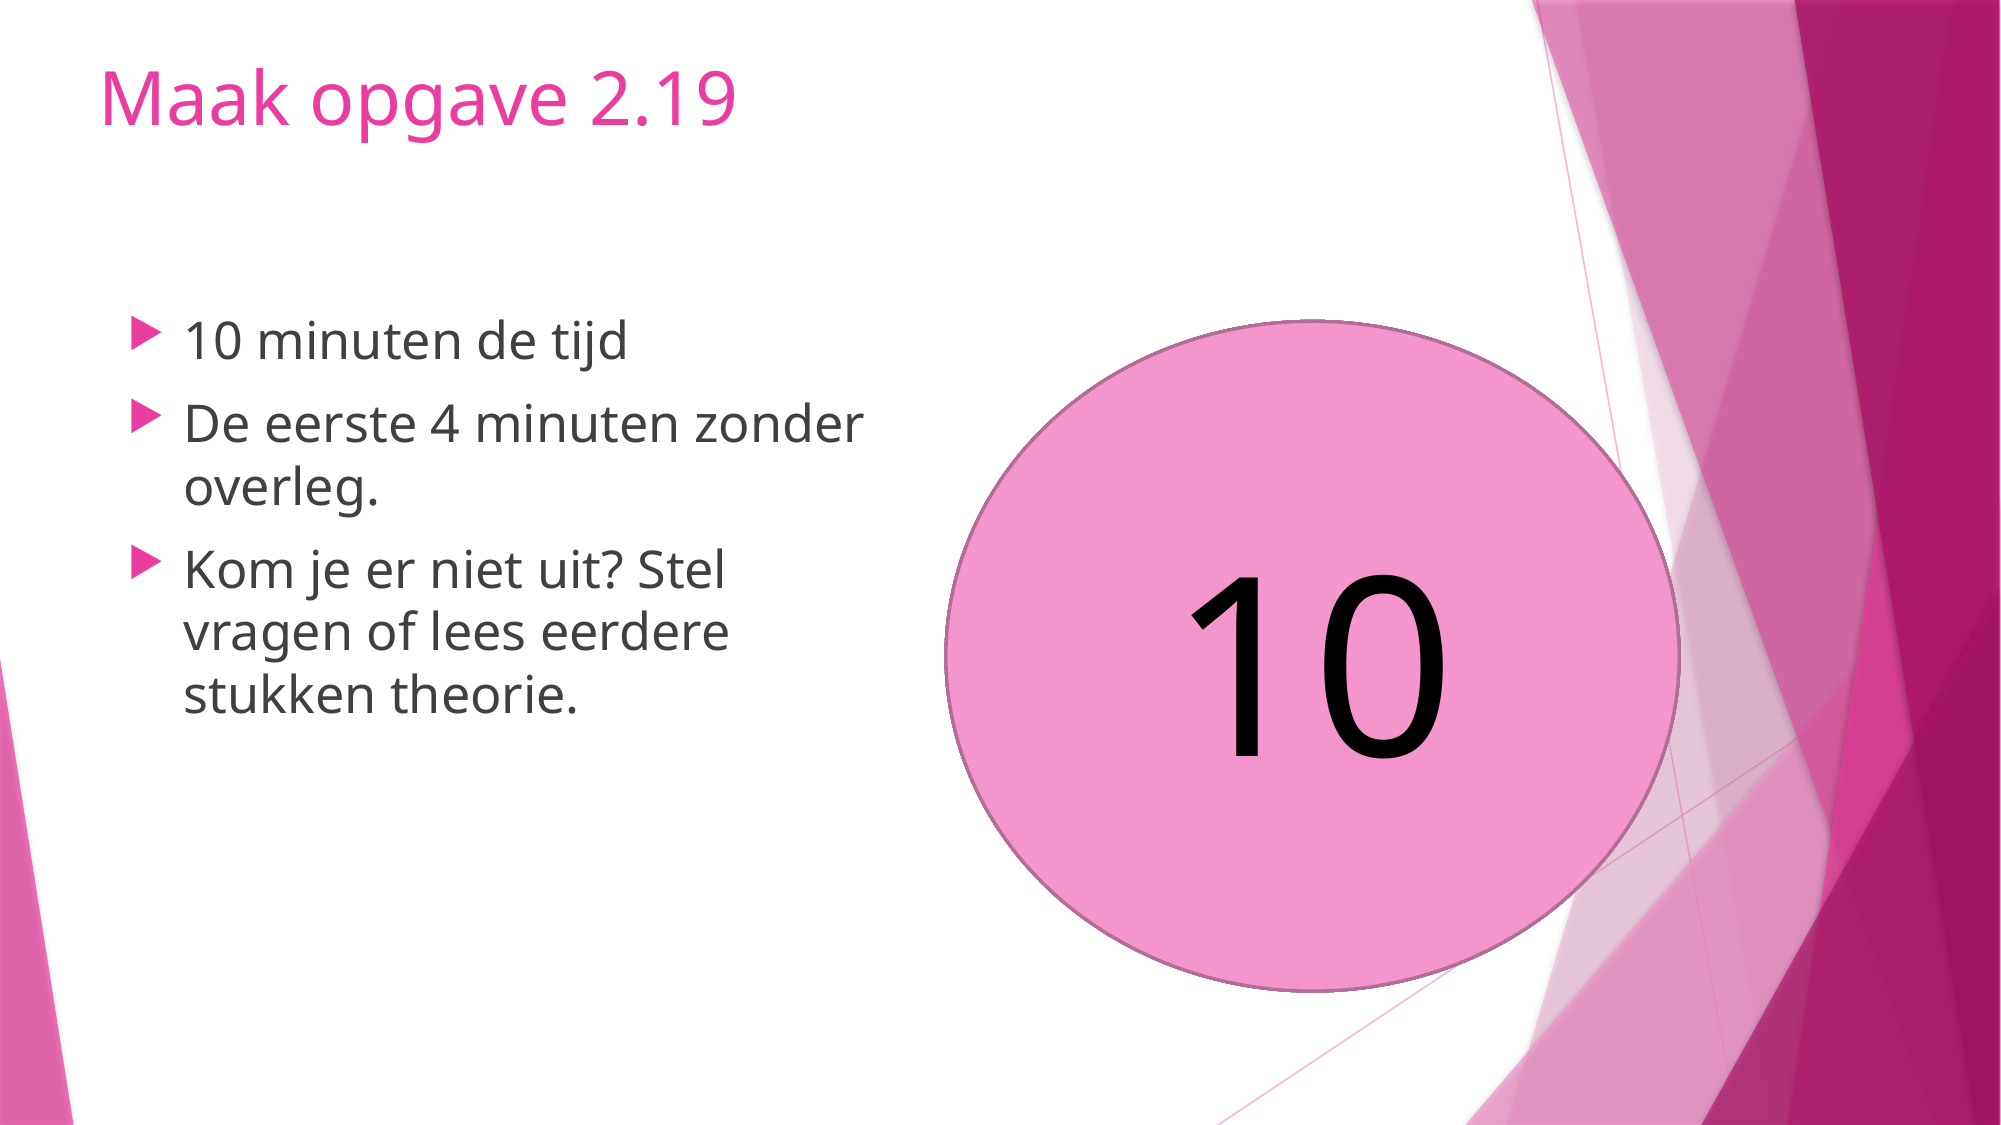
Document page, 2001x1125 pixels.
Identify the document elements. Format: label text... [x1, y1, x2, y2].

list 10 minuten de tijd De eerste 4 minuten zonder overleg. Kom je er niet uit? Stel vragen of lees eerdere stukken theorie. [112, 299, 896, 992]
text_box 10 [944, 319, 1681, 993]
title Maak opgave 2.19 [83, 42, 1494, 260]
